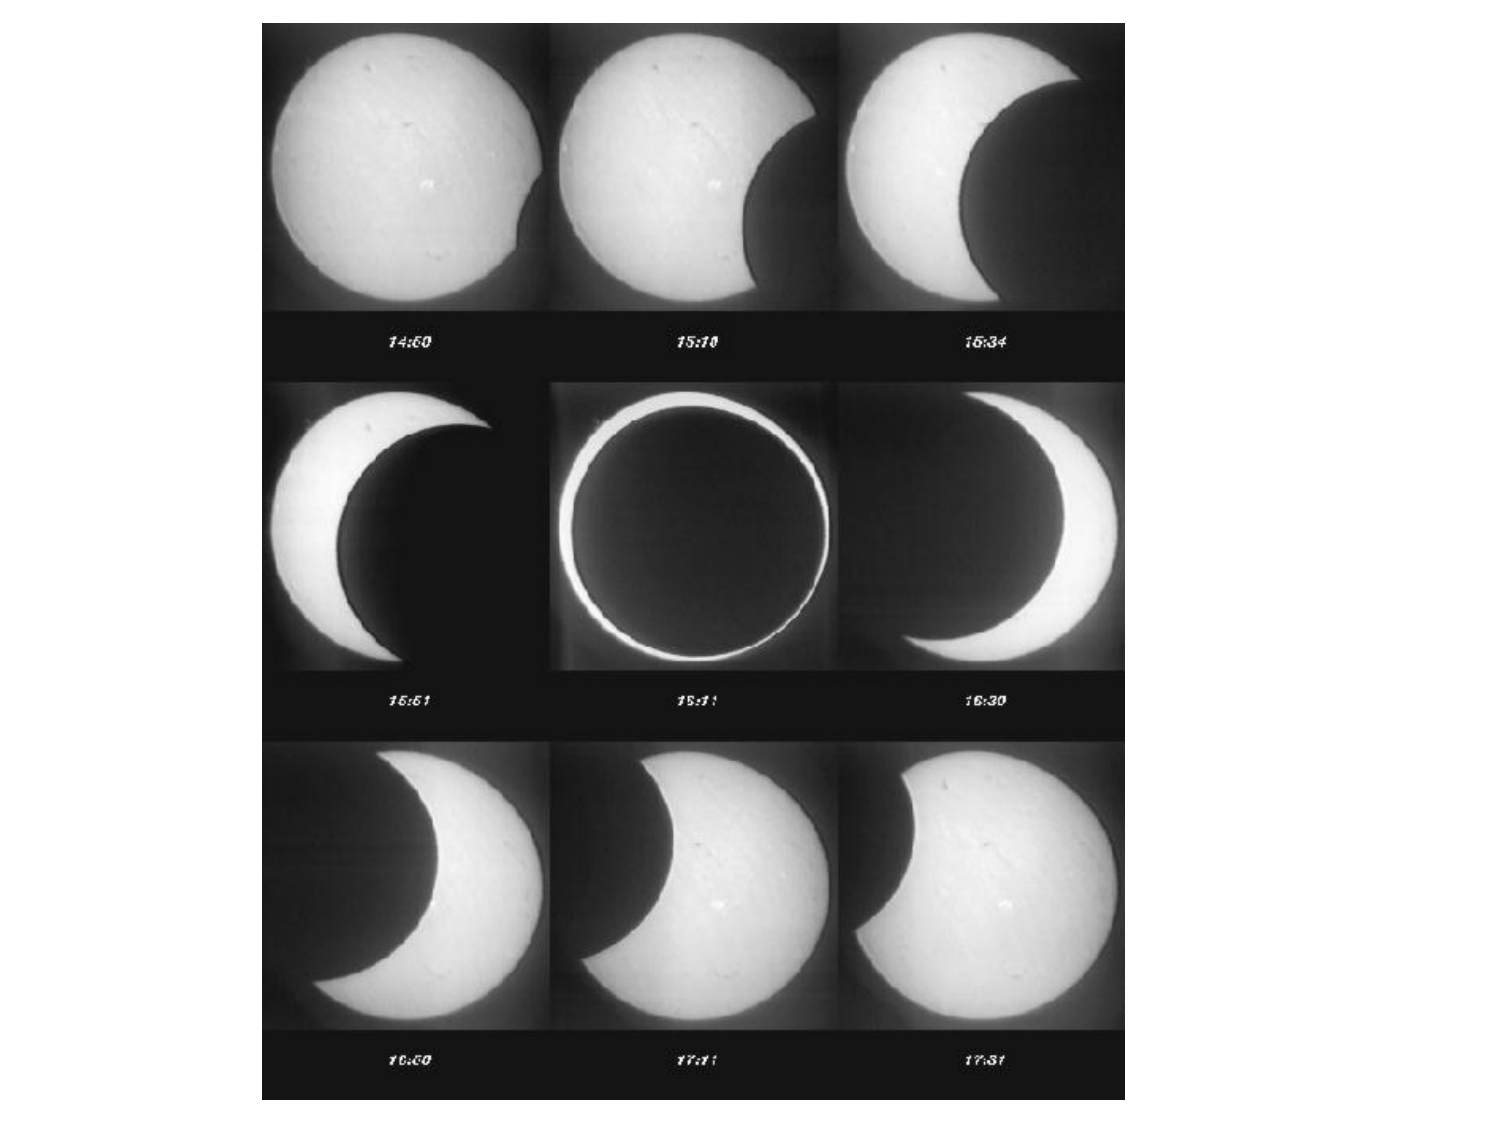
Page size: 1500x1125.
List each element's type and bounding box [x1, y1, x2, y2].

picture [262, 23, 1126, 1101]
